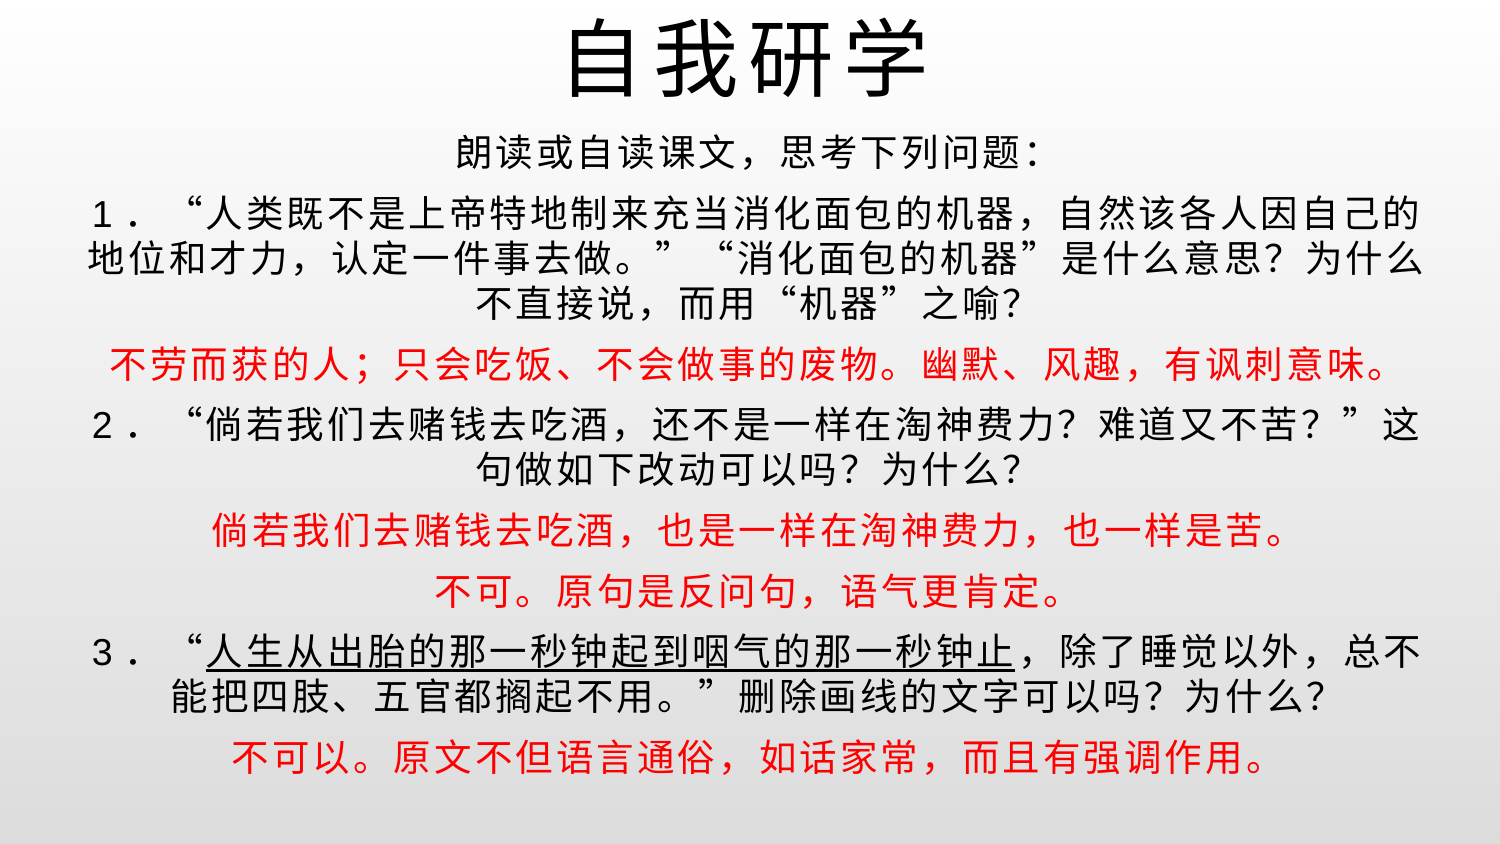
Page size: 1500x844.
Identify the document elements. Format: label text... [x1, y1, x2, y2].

list 朗读或自读课文，思考下列问题： 1．“人类既不是上帝特地制来充当消化面包的机器，自然该各人因自己的地位和才力，认定一件事去做。”“消化面包的机器”是什么意思？为什么不直接说，而用“机器”之喻？ 不劳而获的人；只会吃饭、不会做事的废物。幽默、风趣，有讽刺意味。 2．“倘若我们去赌钱去吃酒，还不是一样在淘神费力？难道又不苦？”这句做如下改动可以吗？为什么？ 倘若我们去赌钱去吃酒，也是一样在淘神费力，也一样是苦。 不可。原句是反问句，语气更肯定。 3．“人生从出胎的那一秒钟起到咽气的那一秒钟止，除了睡觉以外，总不能把四肢、五官都搁起不用。”删除画线的文字可以吗？为什么？ 不可以。原文不但语言通俗，如话家常，而且有强调作用。 [59, 124, 1454, 805]
title 自我研学 [71, 0, 1407, 111]
